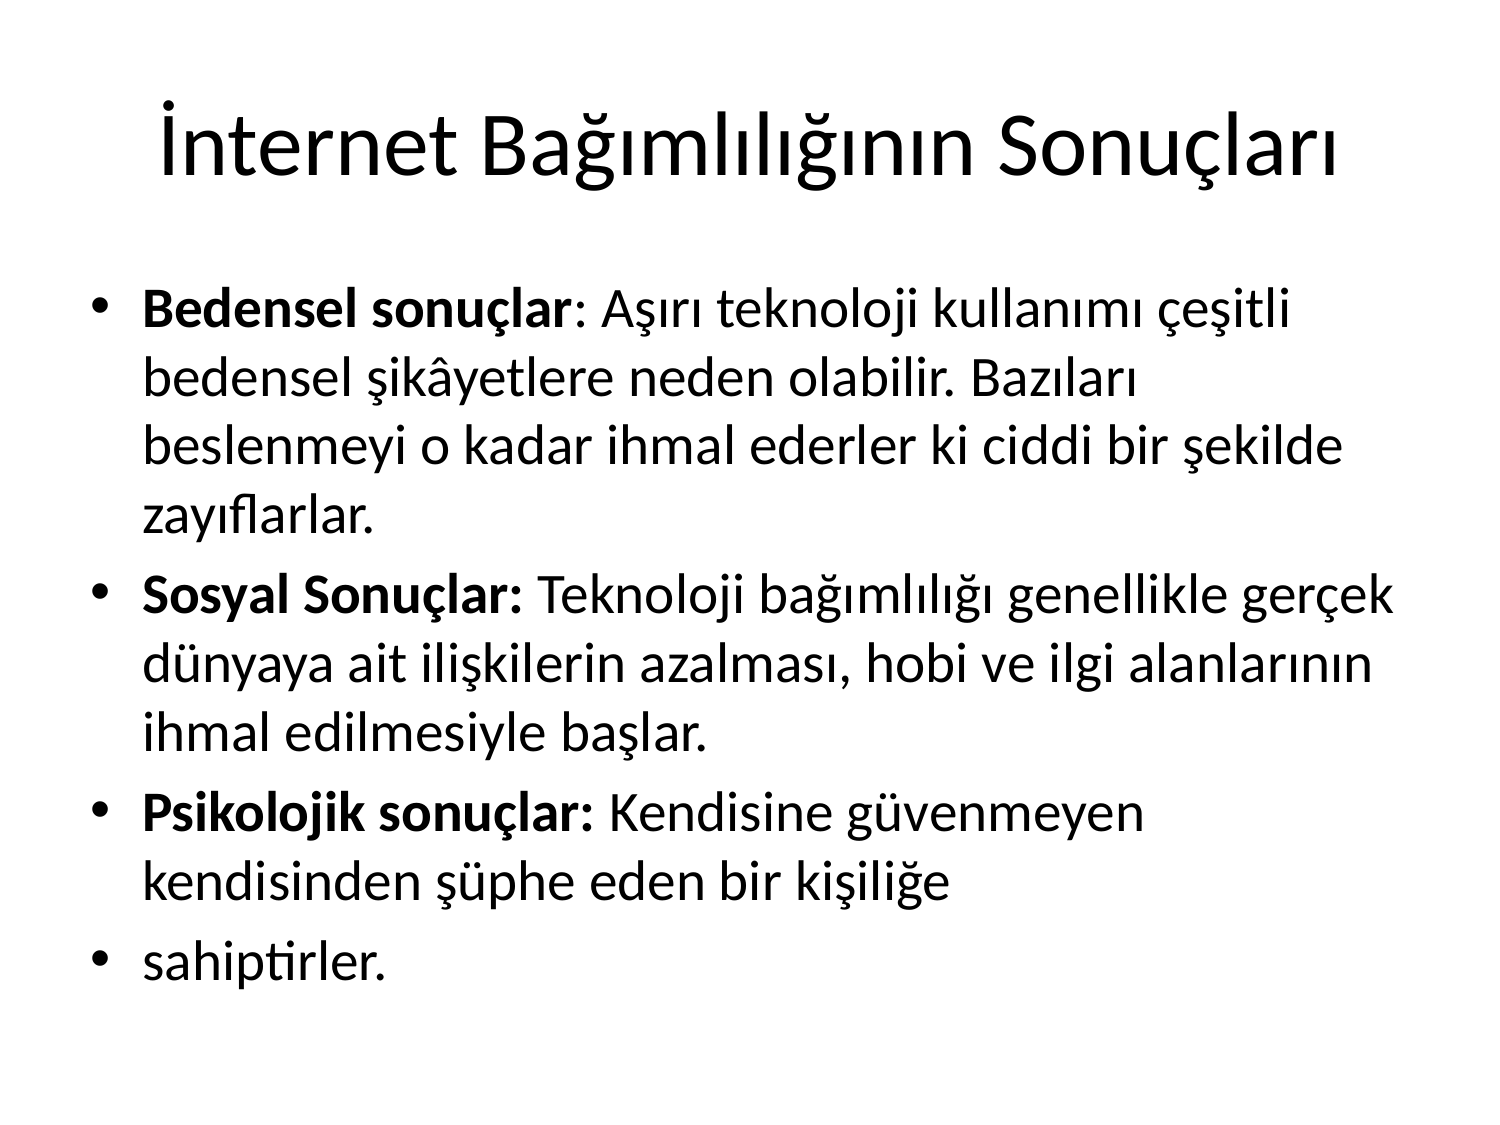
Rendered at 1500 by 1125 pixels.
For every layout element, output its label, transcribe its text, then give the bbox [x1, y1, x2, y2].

title İnternet Bağımlılığının Sonuçları [75, 45, 1425, 233]
list Bedensel sonuçlar: Aşırı teknoloji kullanımı çeşitli bedensel şikâyetlere neden olabilir. Bazıları beslenmeyi o kadar ihmal ederler ki ciddi bir şekilde zayıflarlar. Sosyal Sonuçlar: Teknoloji bağımlılığı genellikle gerçek dünyaya ait ilişkilerin azalması, hobi ve ilgi alanlarının ihmal edilmesiyle başlar. Psikolojik sonuçlar: Kendisine güvenmeyen kendisinden şüphe eden bir kişiliğe sahiptirler. [75, 262, 1425, 1005]
